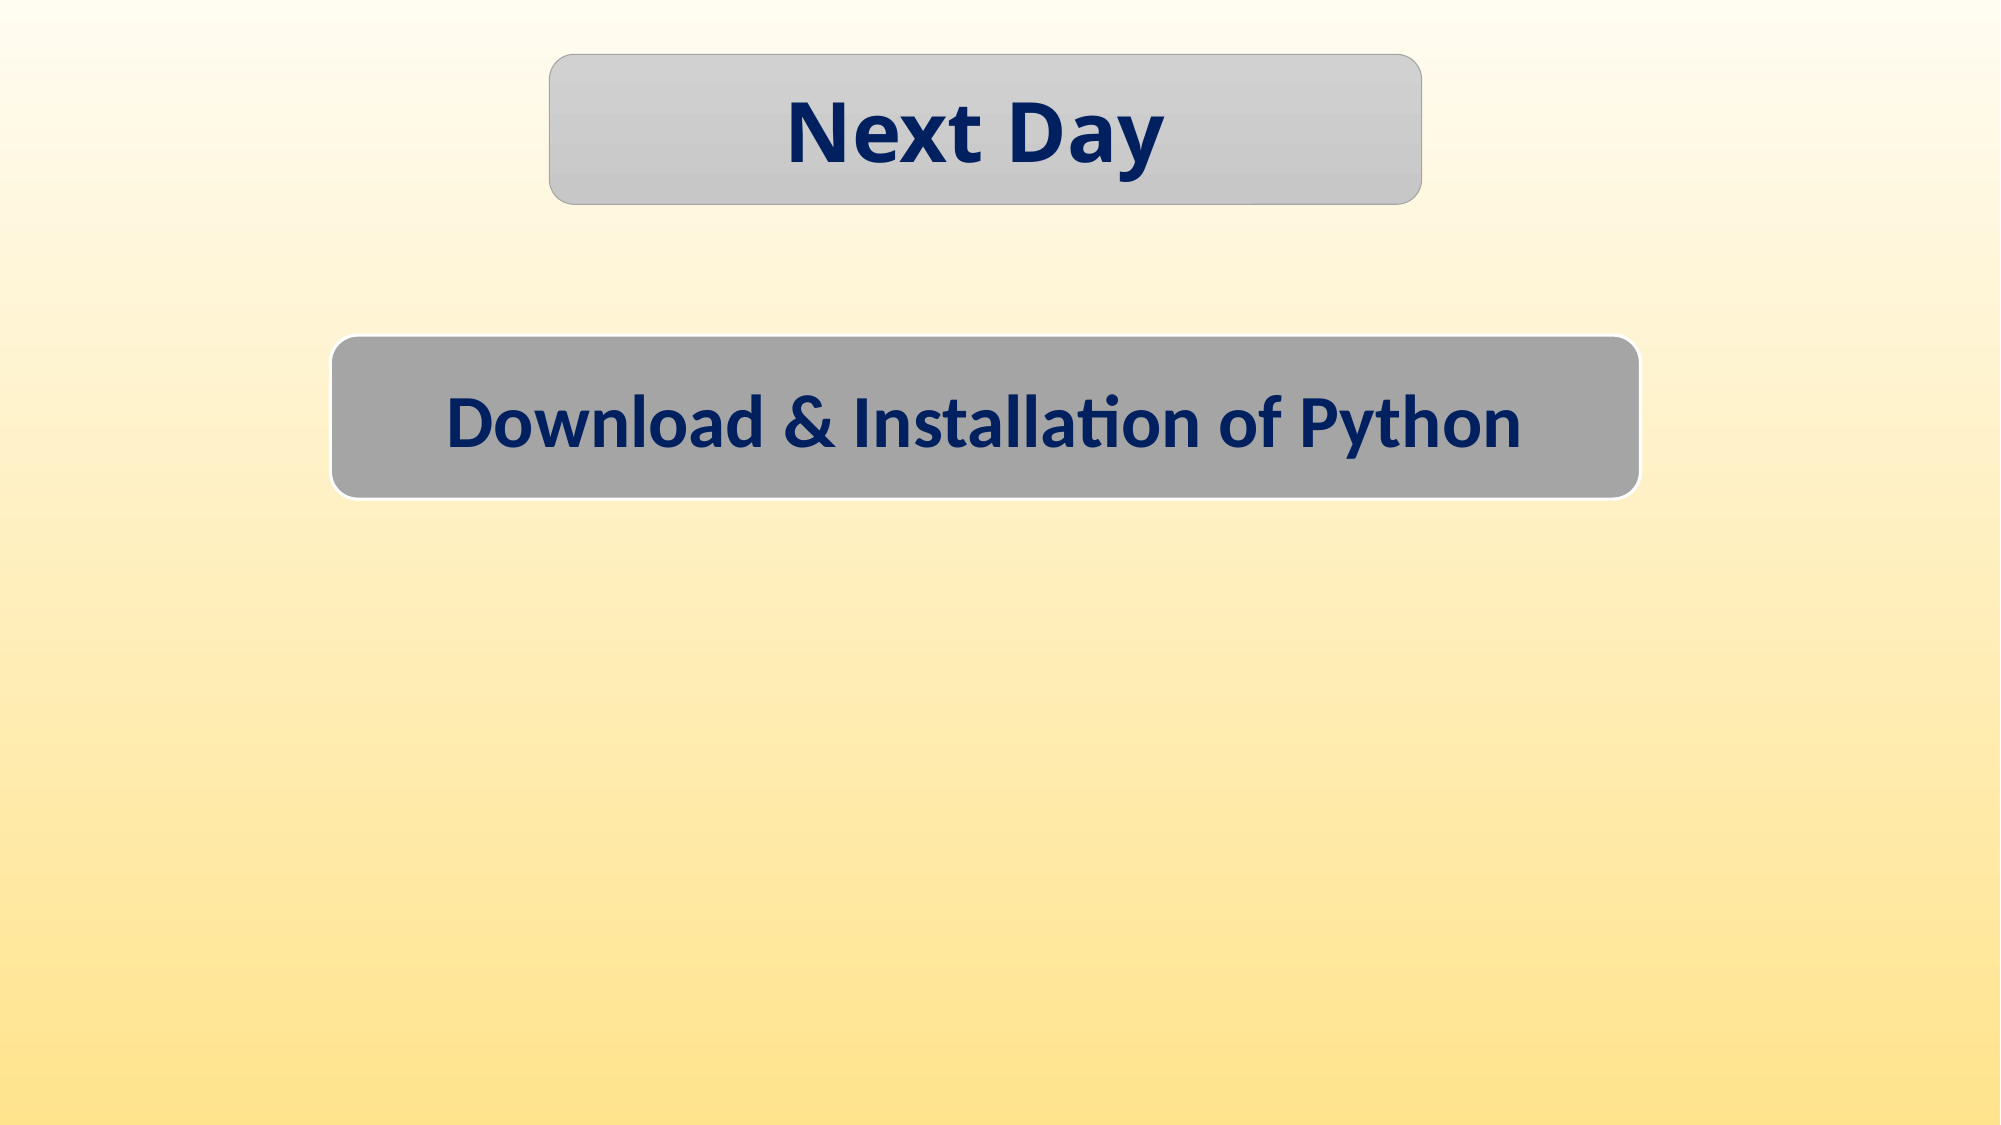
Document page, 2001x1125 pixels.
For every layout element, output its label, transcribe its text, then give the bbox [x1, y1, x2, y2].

text_box Next Day [548, 53, 1423, 205]
text_box Download & Installation of Python [328, 333, 1643, 501]
